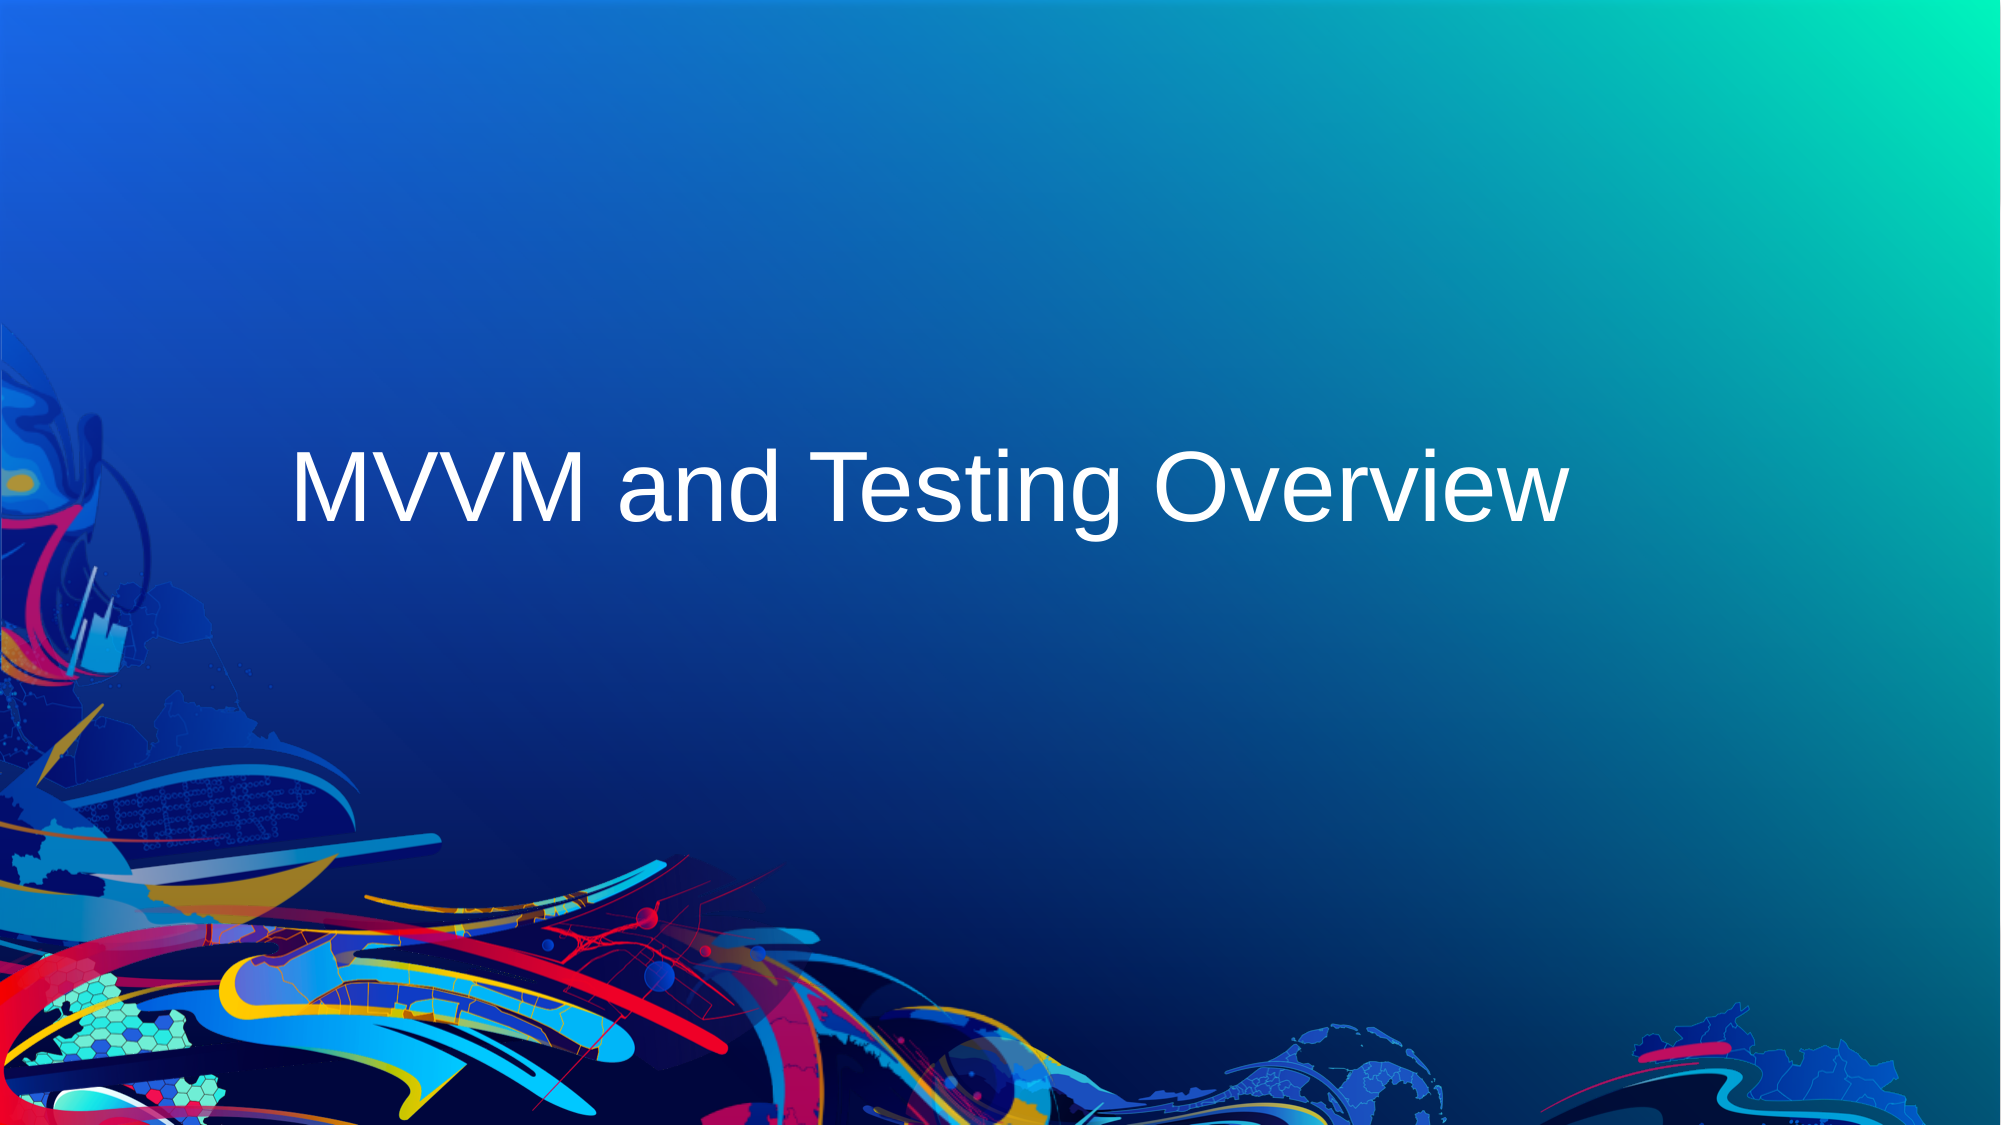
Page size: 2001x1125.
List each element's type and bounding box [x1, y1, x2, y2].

text_box [0, 0, 2000, 1125]
